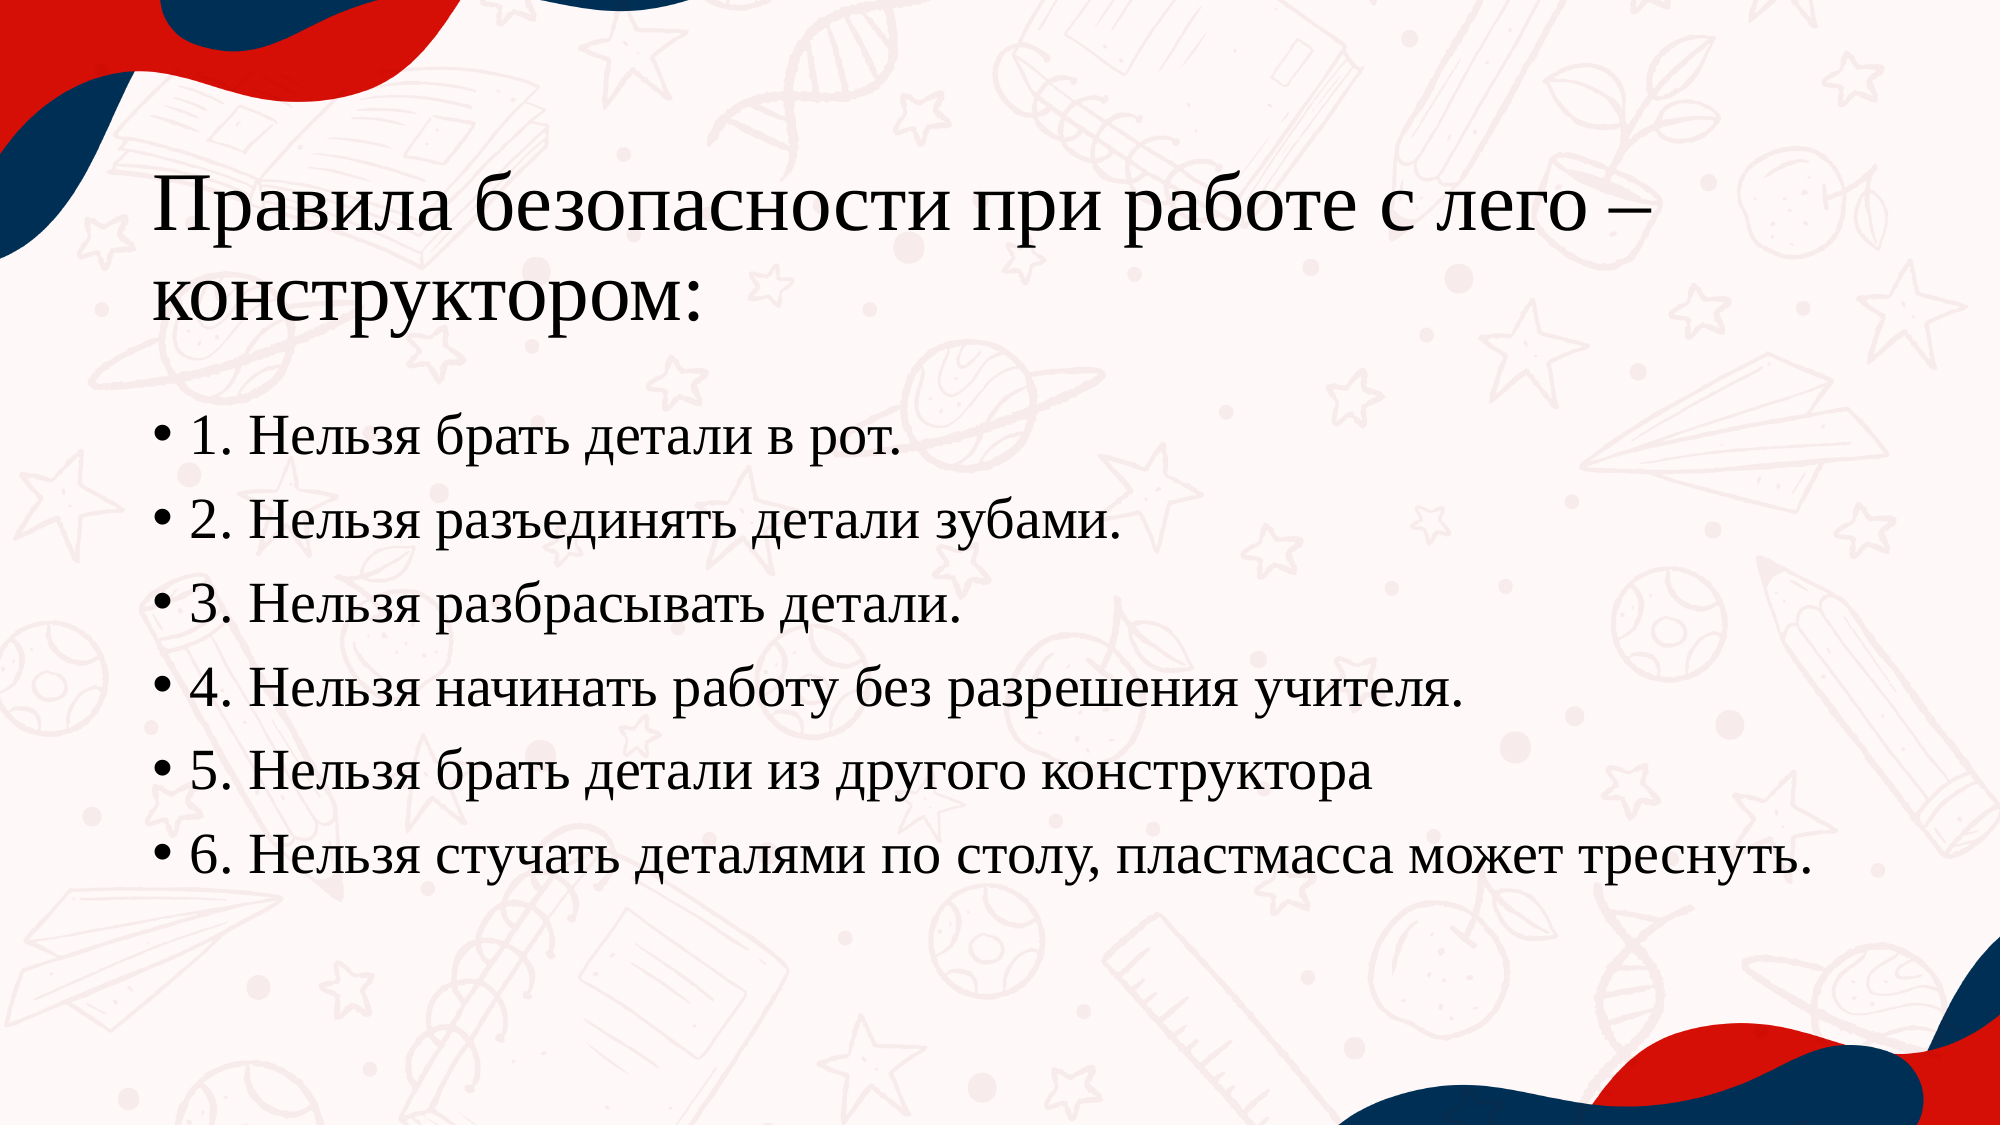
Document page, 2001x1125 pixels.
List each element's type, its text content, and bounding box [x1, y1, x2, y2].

title Правила безопасности при работе с лего – конструктором: [137, 140, 1863, 358]
picture [0, 0, 2000, 1125]
list 1. Нельзя брать детали в рот. 2. Нельзя разъединять детали зубами. 3. Нельзя разбрасывать детали. 4. Нельзя начинать работу без разрешения учителя. 5. Нельзя брать детали из другого конструктора 6. Нельзя стучать деталями по столу, пластмасса может треснуть. [137, 397, 1863, 1111]
